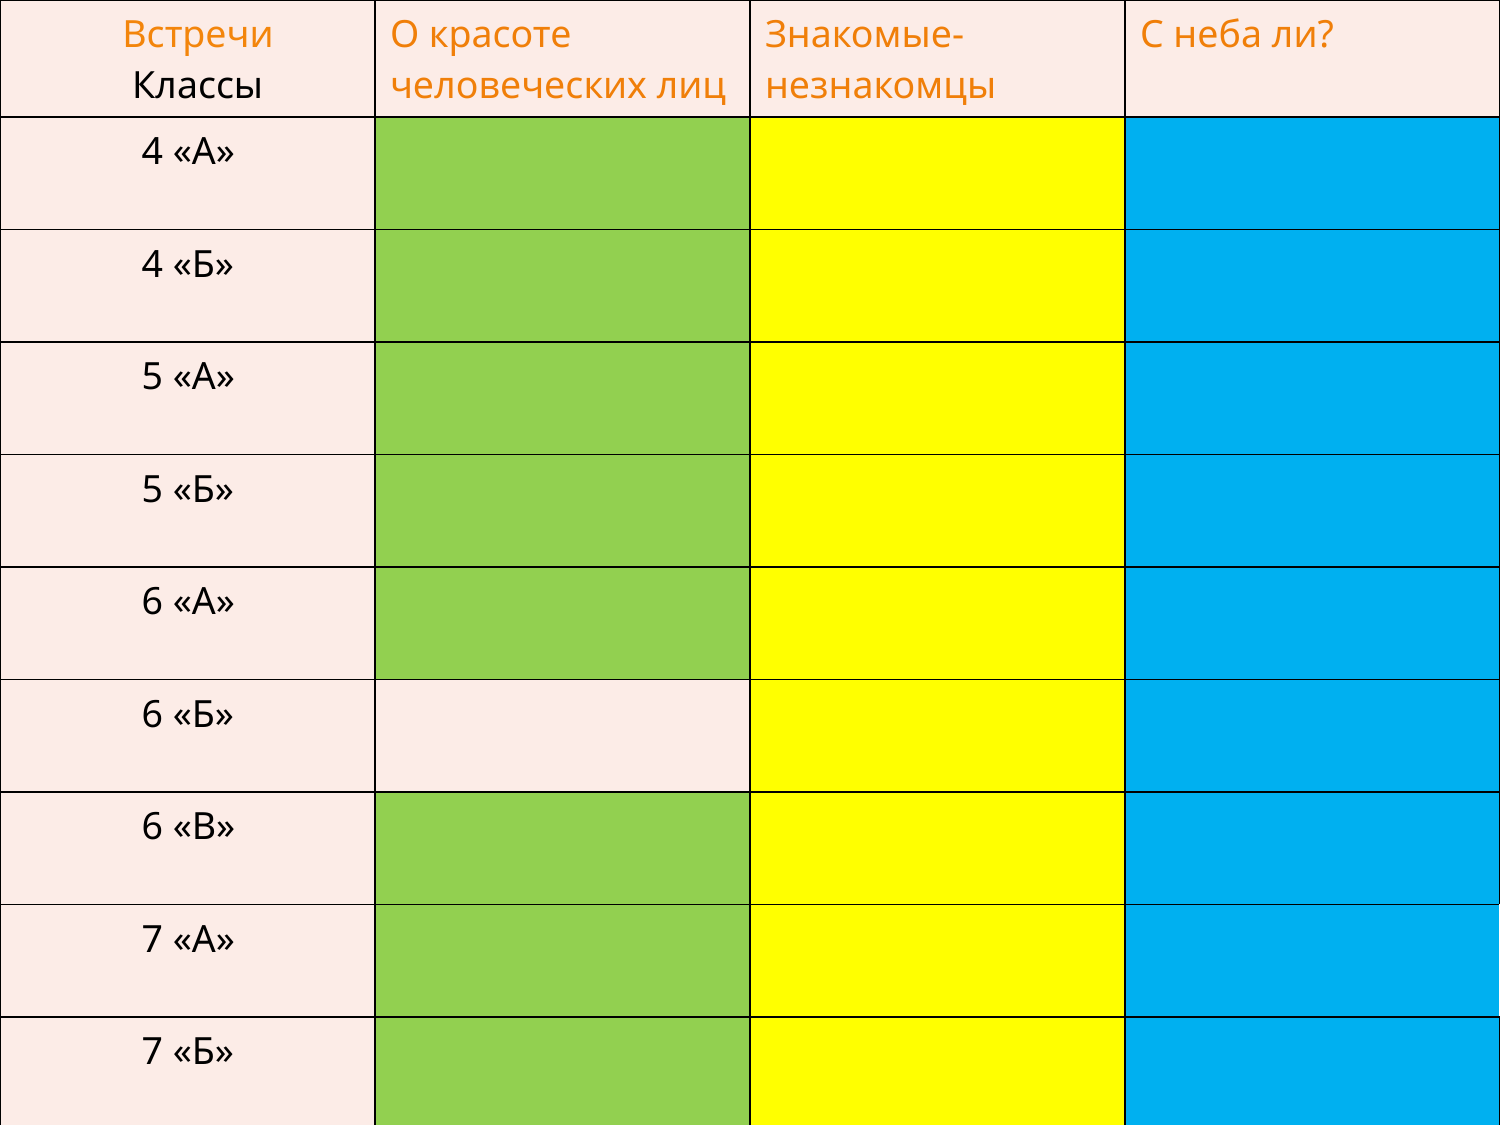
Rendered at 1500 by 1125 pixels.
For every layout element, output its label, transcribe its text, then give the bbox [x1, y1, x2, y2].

table_cell [751, 1018, 1124, 1125]
table_cell [751, 568, 1124, 679]
table_cell [1126, 343, 1499, 454]
table_cell [1126, 1018, 1499, 1125]
table_cell [1126, 230, 1499, 341]
table_cell [1126, 680, 1499, 791]
table_cell [376, 118, 749, 229]
table_cell [376, 568, 749, 679]
table_cell 6 «А» [1, 568, 374, 679]
table_cell [1126, 905, 1499, 1016]
table_cell [376, 343, 749, 454]
table_cell [376, 905, 749, 1016]
table_cell [376, 455, 749, 566]
table_cell [376, 680, 749, 791]
table_cell [1126, 568, 1499, 679]
table_header С неба ли? [1126, 1, 1499, 116]
table_cell [1126, 793, 1499, 904]
table_cell [751, 230, 1124, 341]
table_cell 7 «А» [1, 905, 374, 1016]
table_cell 5 «Б» [1, 455, 374, 566]
table_cell 6 «В» [1, 793, 374, 904]
table_cell 6 «Б» [1, 680, 374, 791]
table_cell [376, 230, 749, 341]
table_cell [751, 118, 1124, 229]
table_cell [1126, 118, 1499, 229]
table_cell 4 «А» [1, 118, 374, 229]
table_cell 7 «Б» [1, 1018, 374, 1125]
table_cell [376, 793, 749, 904]
table_cell [1126, 455, 1499, 566]
table_cell 4 «Б» [1, 230, 374, 341]
table_header Знакомые-незнакомцы [751, 1, 1124, 116]
table_header О красоте человеческих лиц [376, 1, 749, 116]
table_header Встречи Классы [1, 1, 374, 116]
table_cell [751, 680, 1124, 791]
table_cell [751, 905, 1124, 1016]
table_cell [751, 793, 1124, 904]
table_cell [751, 343, 1124, 454]
table_cell [376, 1018, 749, 1125]
table_cell [751, 455, 1124, 566]
table_cell 5 «А» [1, 343, 374, 454]
